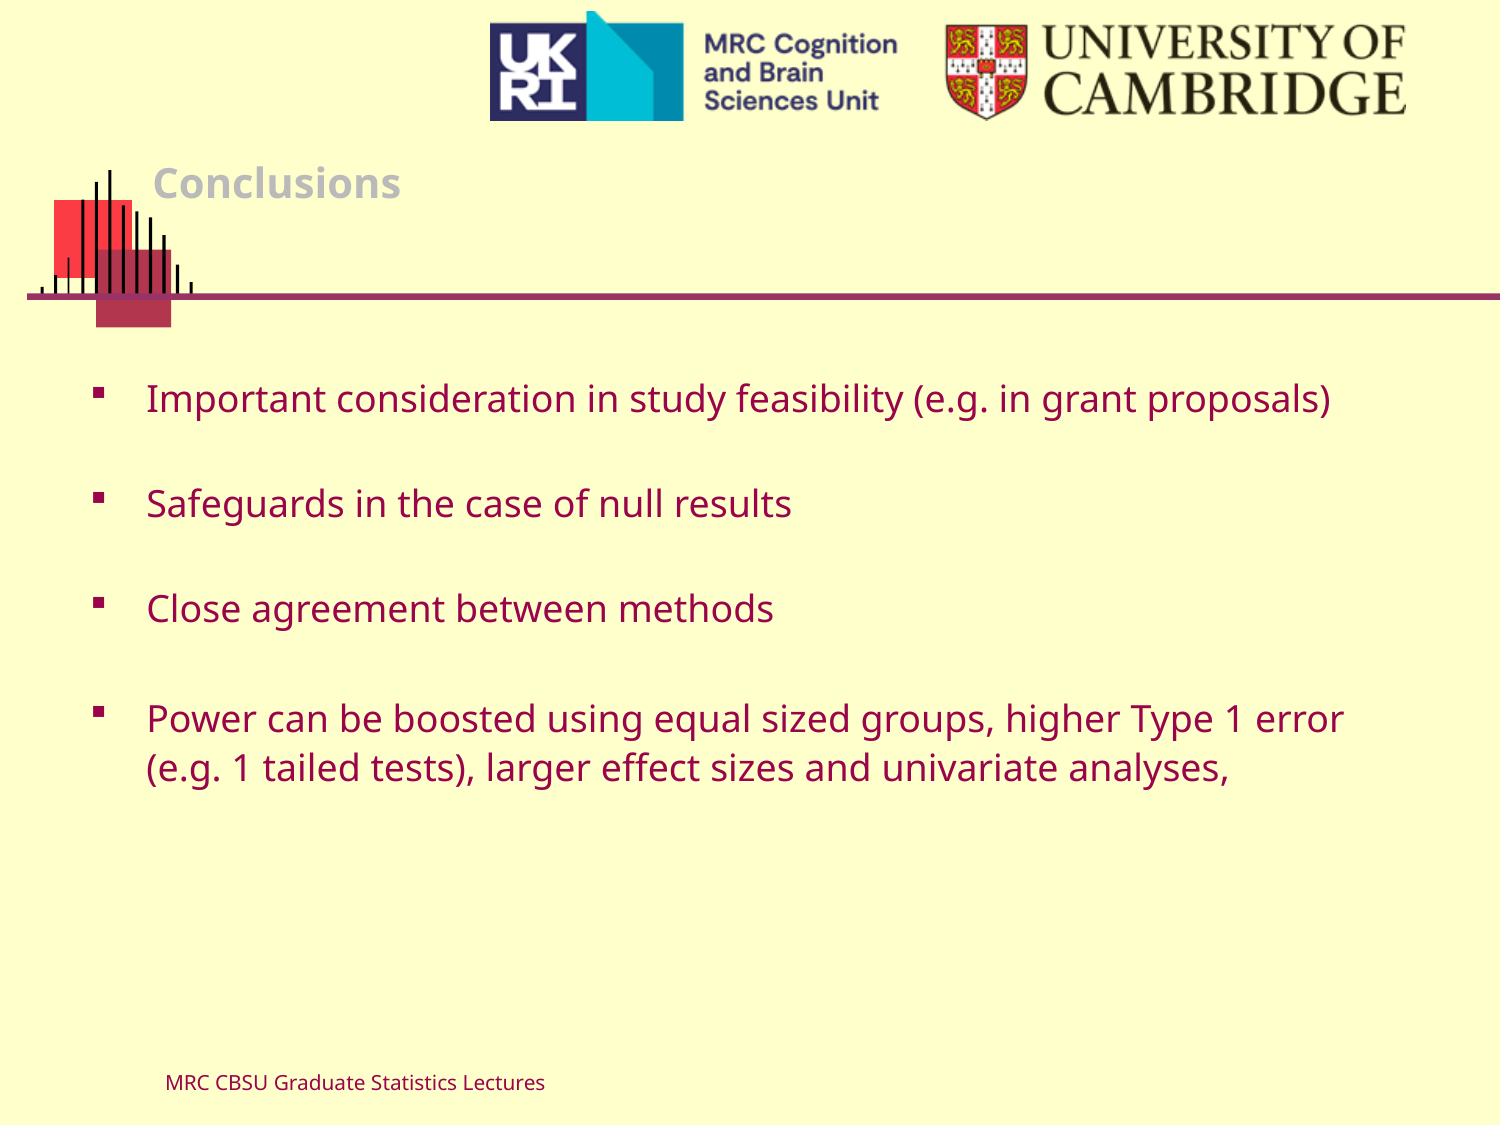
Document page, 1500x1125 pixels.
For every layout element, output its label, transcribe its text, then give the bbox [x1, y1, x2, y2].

list Important consideration in study feasibility (e.g. in grant proposals) Safeguards in the case of null results Close agreement between methods Power can be boosted using equal sized groups, higher Type 1 error (e.g. 1 tailed tests), larger effect sizes and univariate analyses, [75, 262, 1425, 1038]
footer MRC CBSU Graduate Statistics Lectures [149, 1062, 988, 1101]
title Conclusions [137, 137, 988, 233]
picture [490, 11, 1406, 121]
